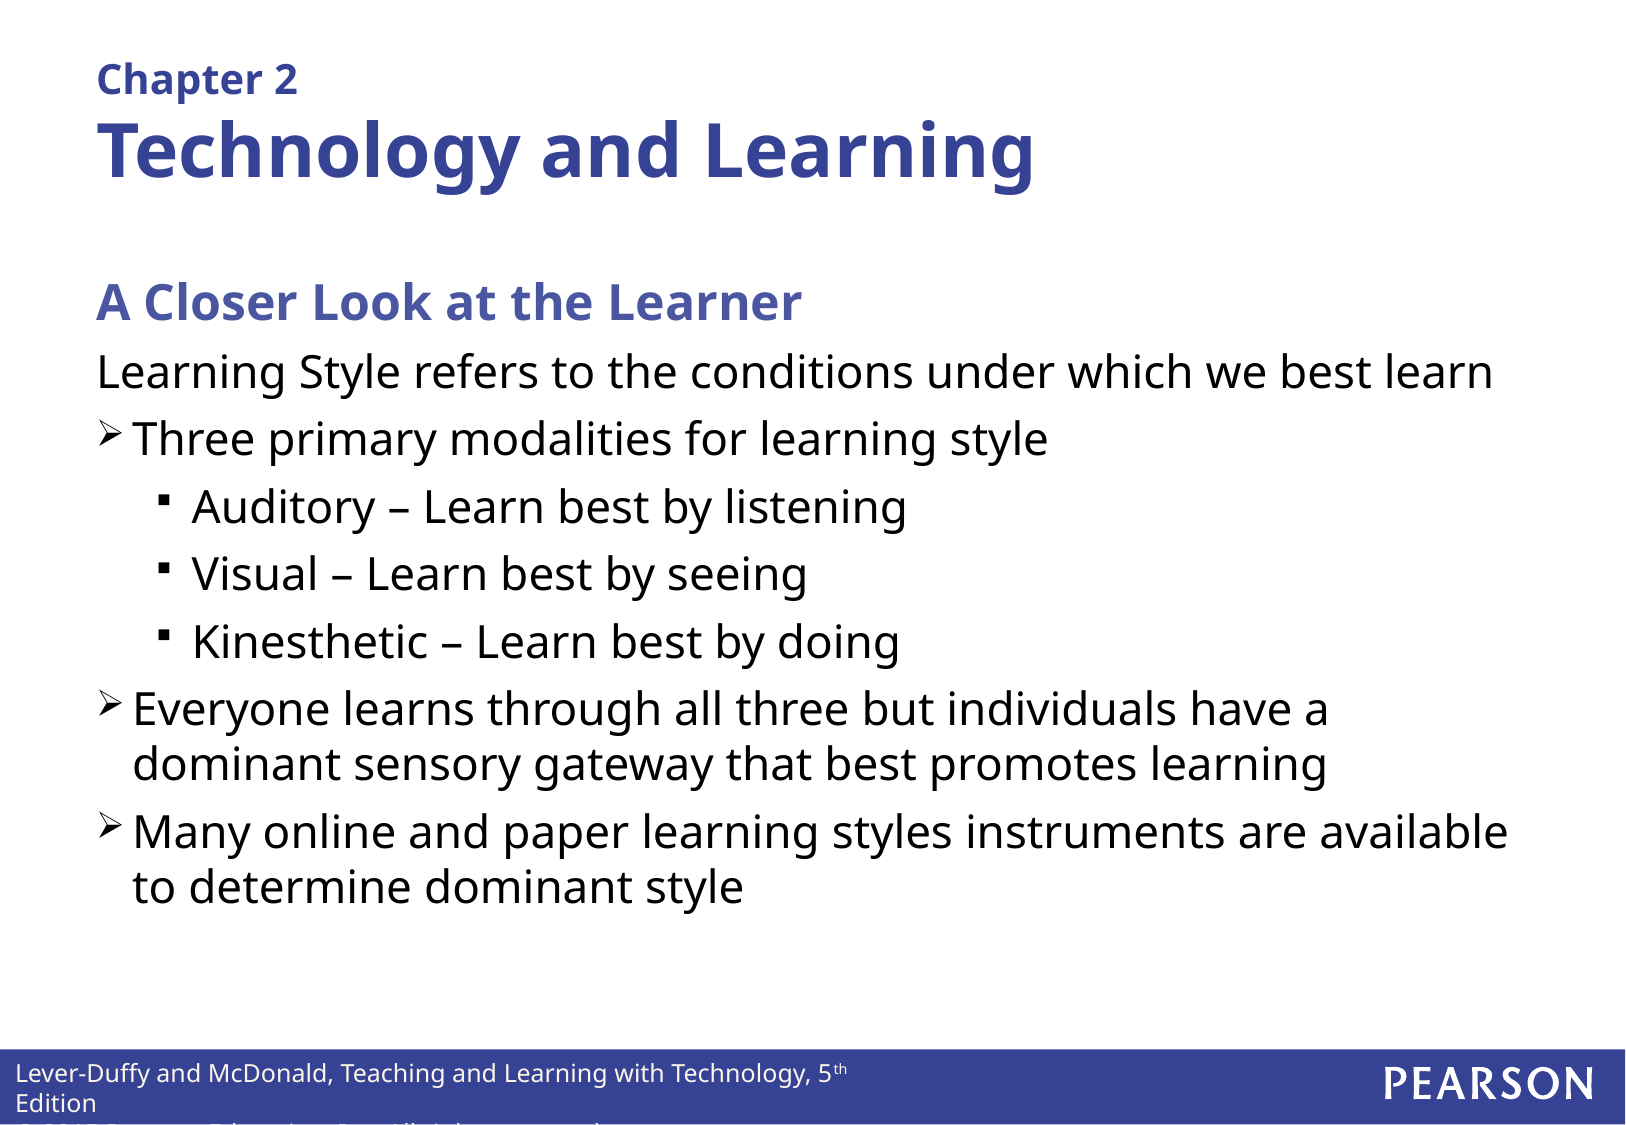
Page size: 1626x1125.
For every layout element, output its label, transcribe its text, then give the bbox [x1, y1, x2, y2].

title Chapter 2 Technology and Learning [81, 45, 1544, 233]
list A Closer Look at the Learner Learning Style refers to the conditions under which we best learn Three primary modalities for learning style Auditory – Learn best by listening Visual – Learn best by seeing Kinesthetic – Learn best by doing Everyone learns through all three but individuals have a dominant sensory gateway that best promotes learning Many online and paper learning styles instruments are available to determine dominant style [81, 262, 1544, 1005]
